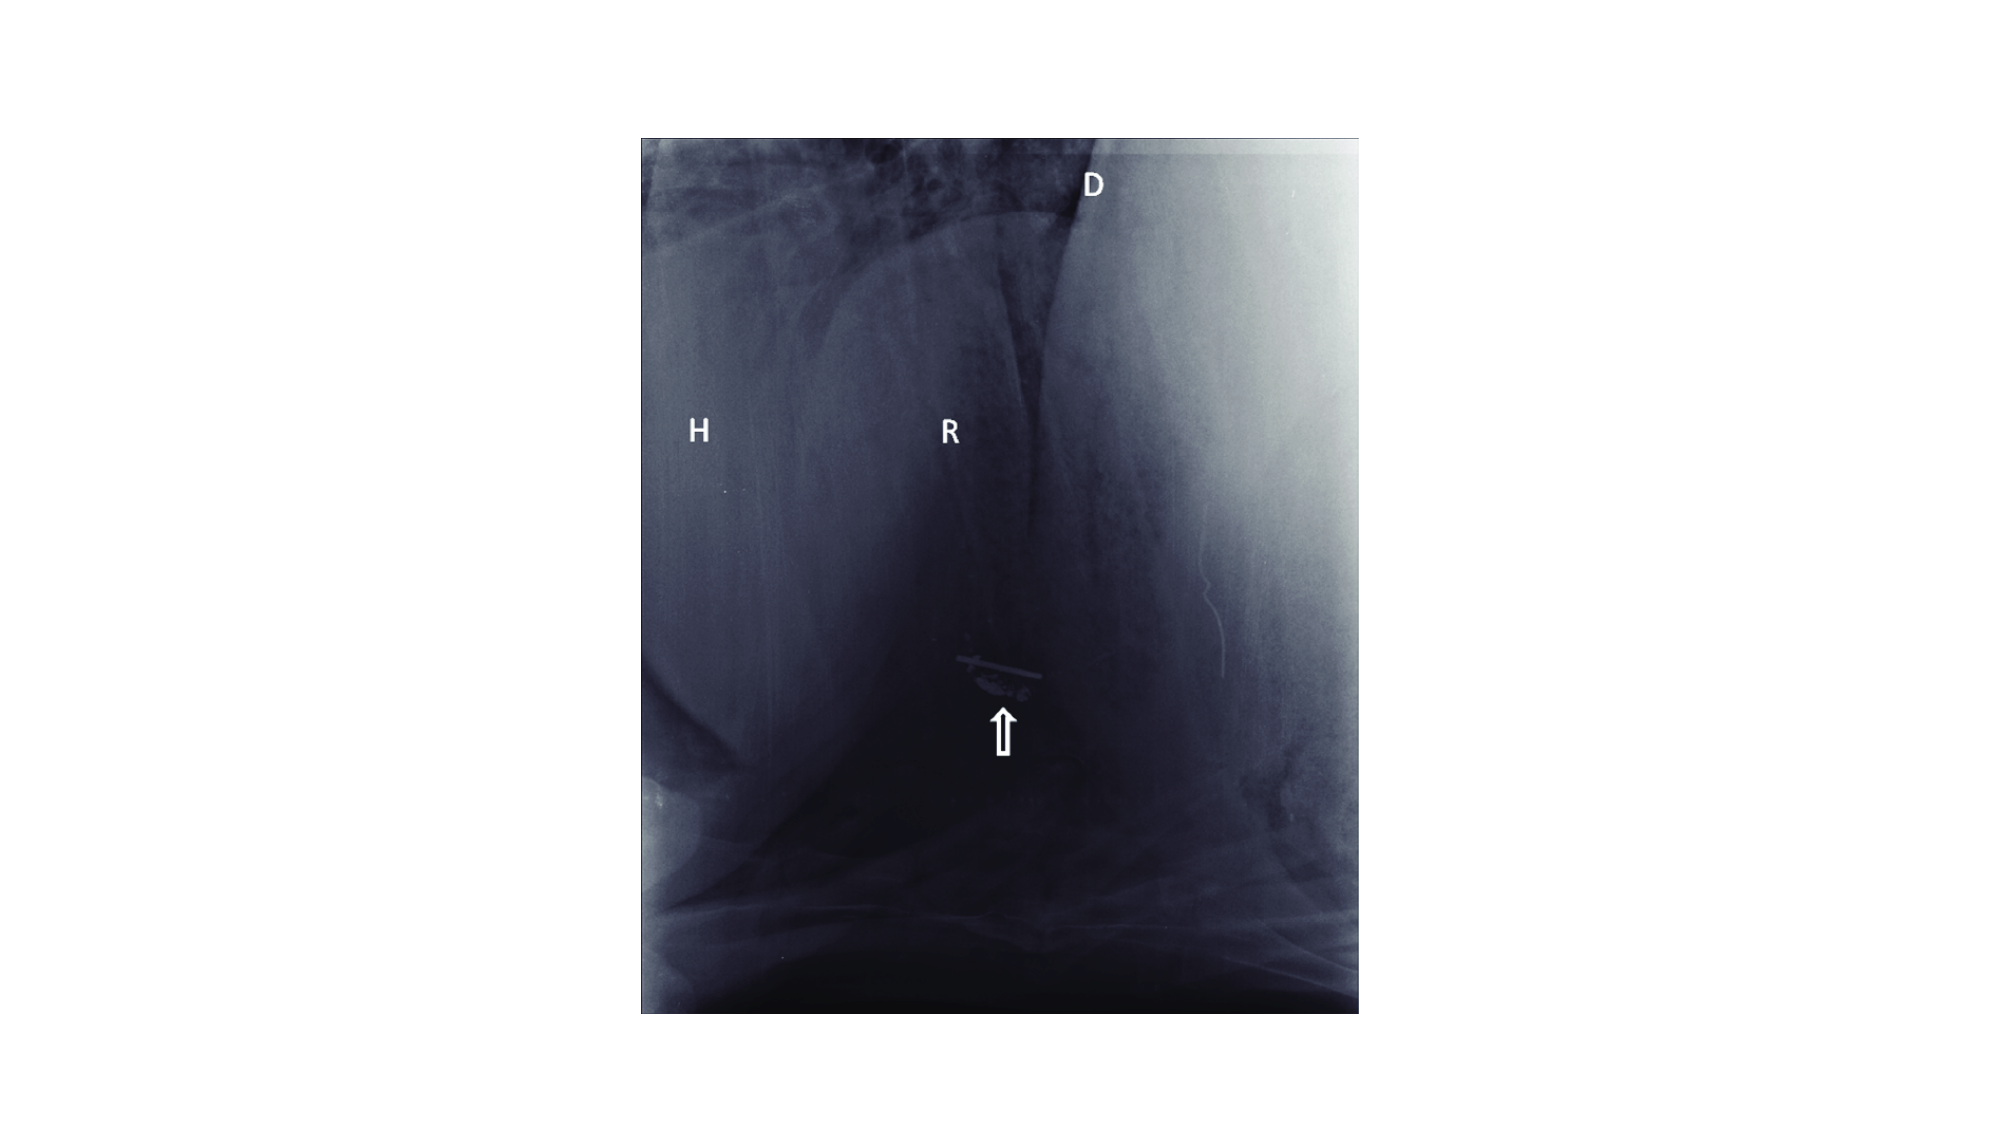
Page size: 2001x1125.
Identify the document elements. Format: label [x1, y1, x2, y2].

list [641, 138, 1359, 1014]
